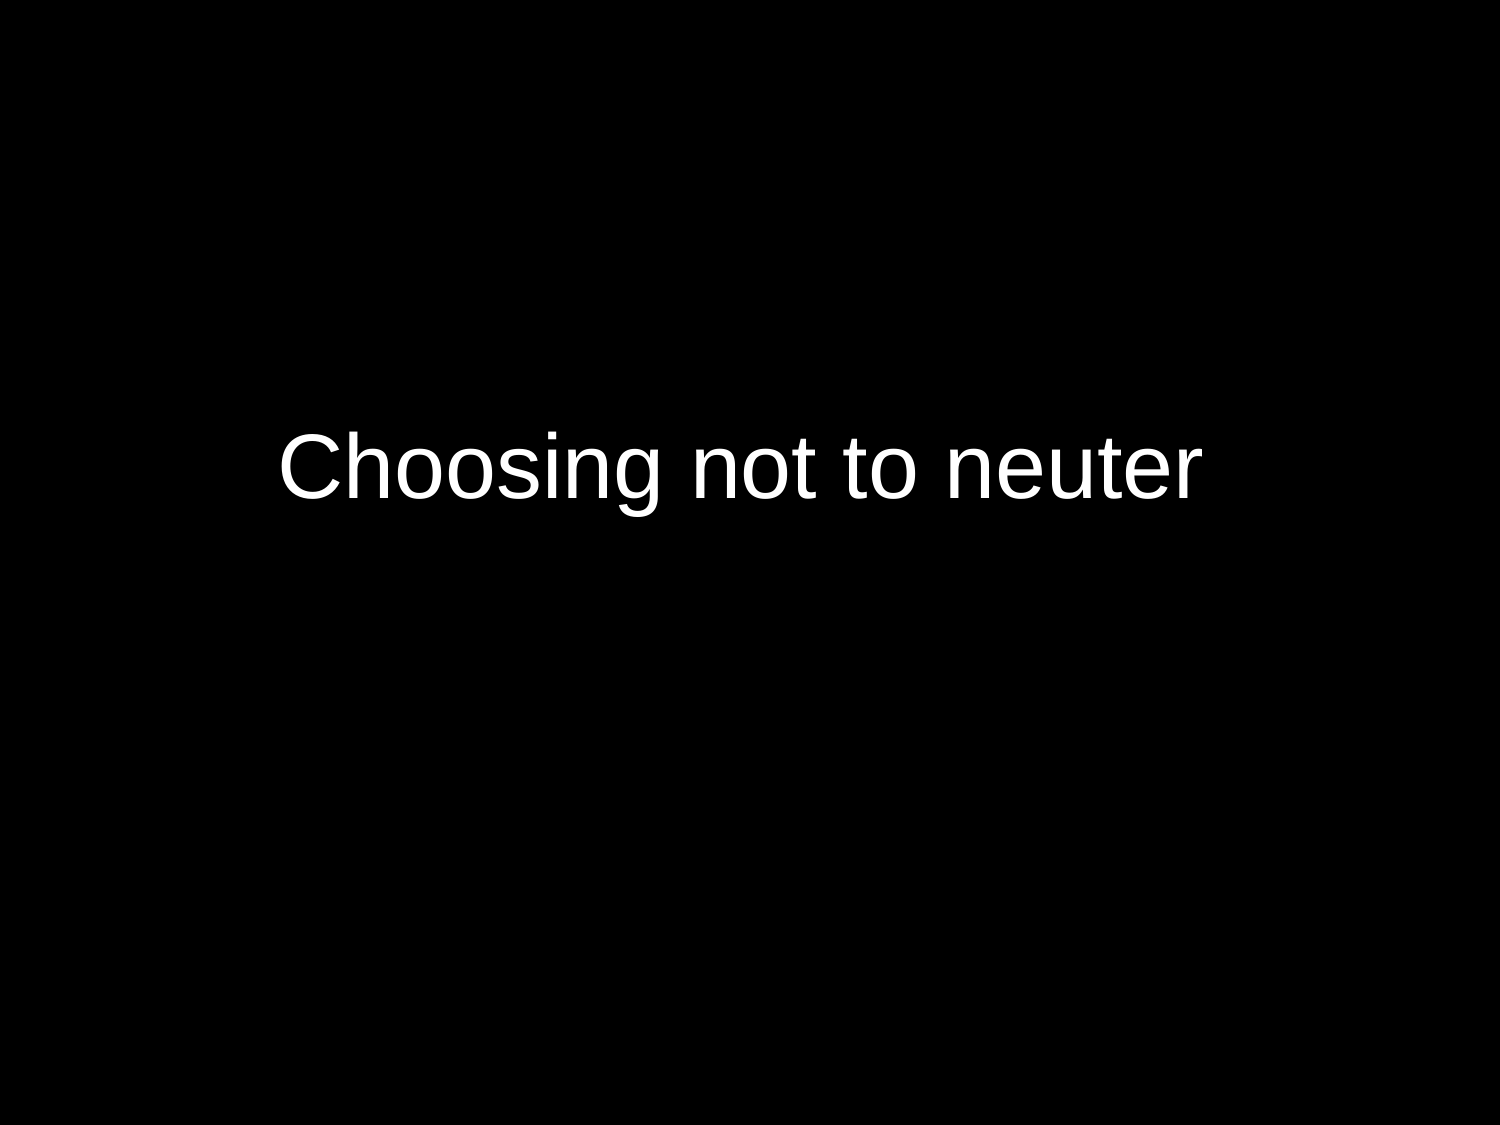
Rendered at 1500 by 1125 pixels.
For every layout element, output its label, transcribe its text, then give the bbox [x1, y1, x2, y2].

text_box Choosing not to neuter [262, 399, 1238, 525]
